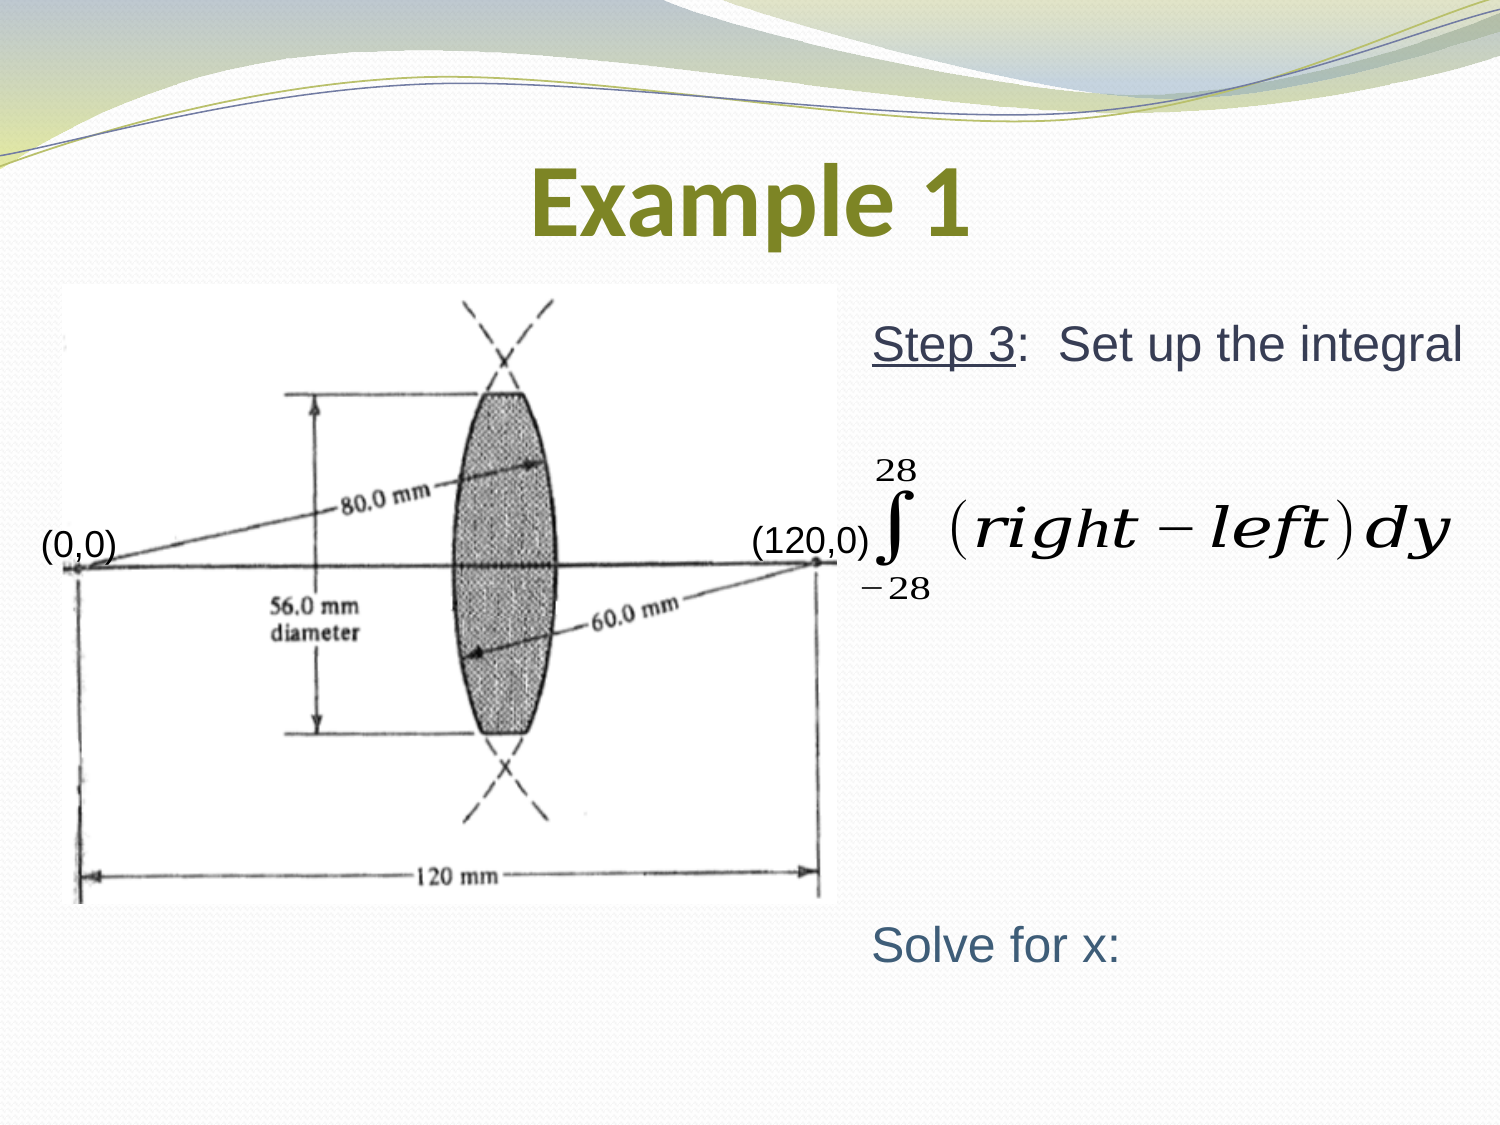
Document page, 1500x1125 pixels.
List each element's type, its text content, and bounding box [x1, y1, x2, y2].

title Example 1 [76, 69, 1427, 257]
text_box Step 3: Set up the integral [856, 303, 1488, 379]
text_box (120,0) [842, 508, 896, 569]
text_box (0,0) [25, 512, 55, 573]
picture [62, 283, 837, 904]
